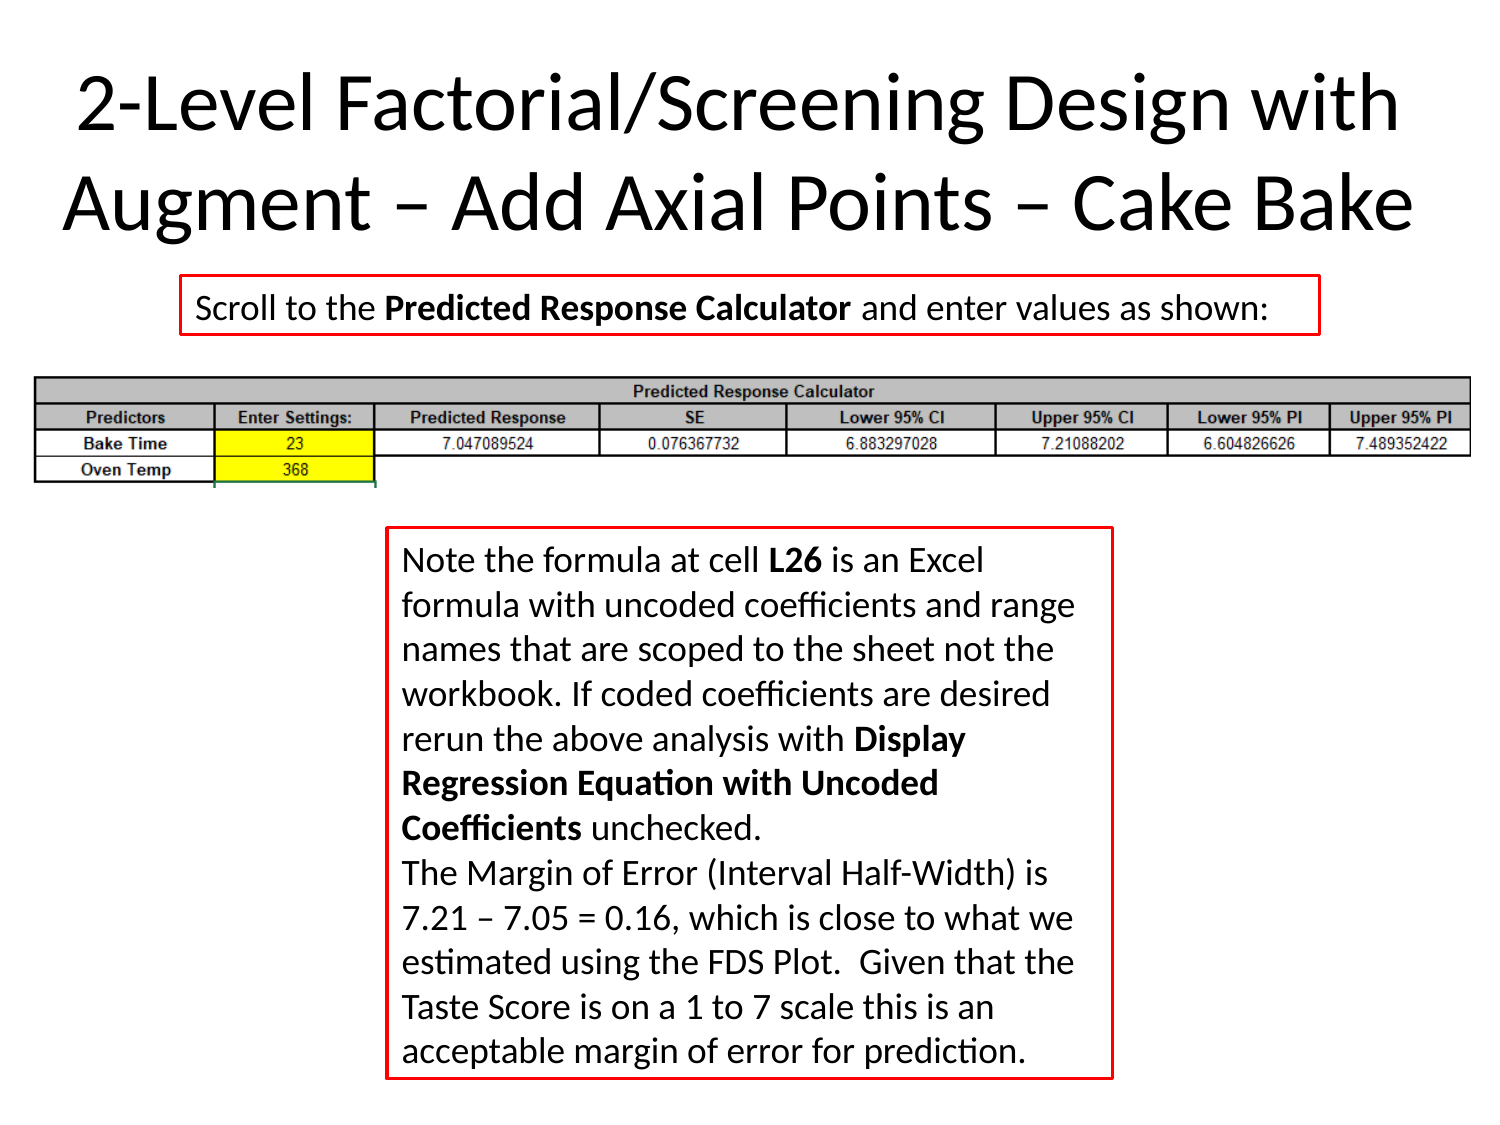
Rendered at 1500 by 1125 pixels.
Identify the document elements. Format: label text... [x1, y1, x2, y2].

text_box Scroll to the Predicted Response Calculator and enter values as shown: [180, 275, 1320, 335]
picture [29, 375, 1471, 489]
title 2-Level Factorial/Screening Design with Augment – Add Axial Points – Cake Bake [0, 39, 1500, 153]
text_box Note the formula at cell L26 is an Excel formula with uncoded coefficients and range names that are scoped to the sheet not the workbook. If coded coefficients are desired rerun the above analysis with Display Regression Equation with Uncoded Coefficients unchecked. The Margin of Error (Interval Half-Width) is 7.21 – 7.05 = 0.16, which is close to what we estimated using the FDS Plot. Given that the Taste Score is on a 1 to 7 scale this is an acceptable margin of error for prediction. [386, 527, 1113, 1079]
